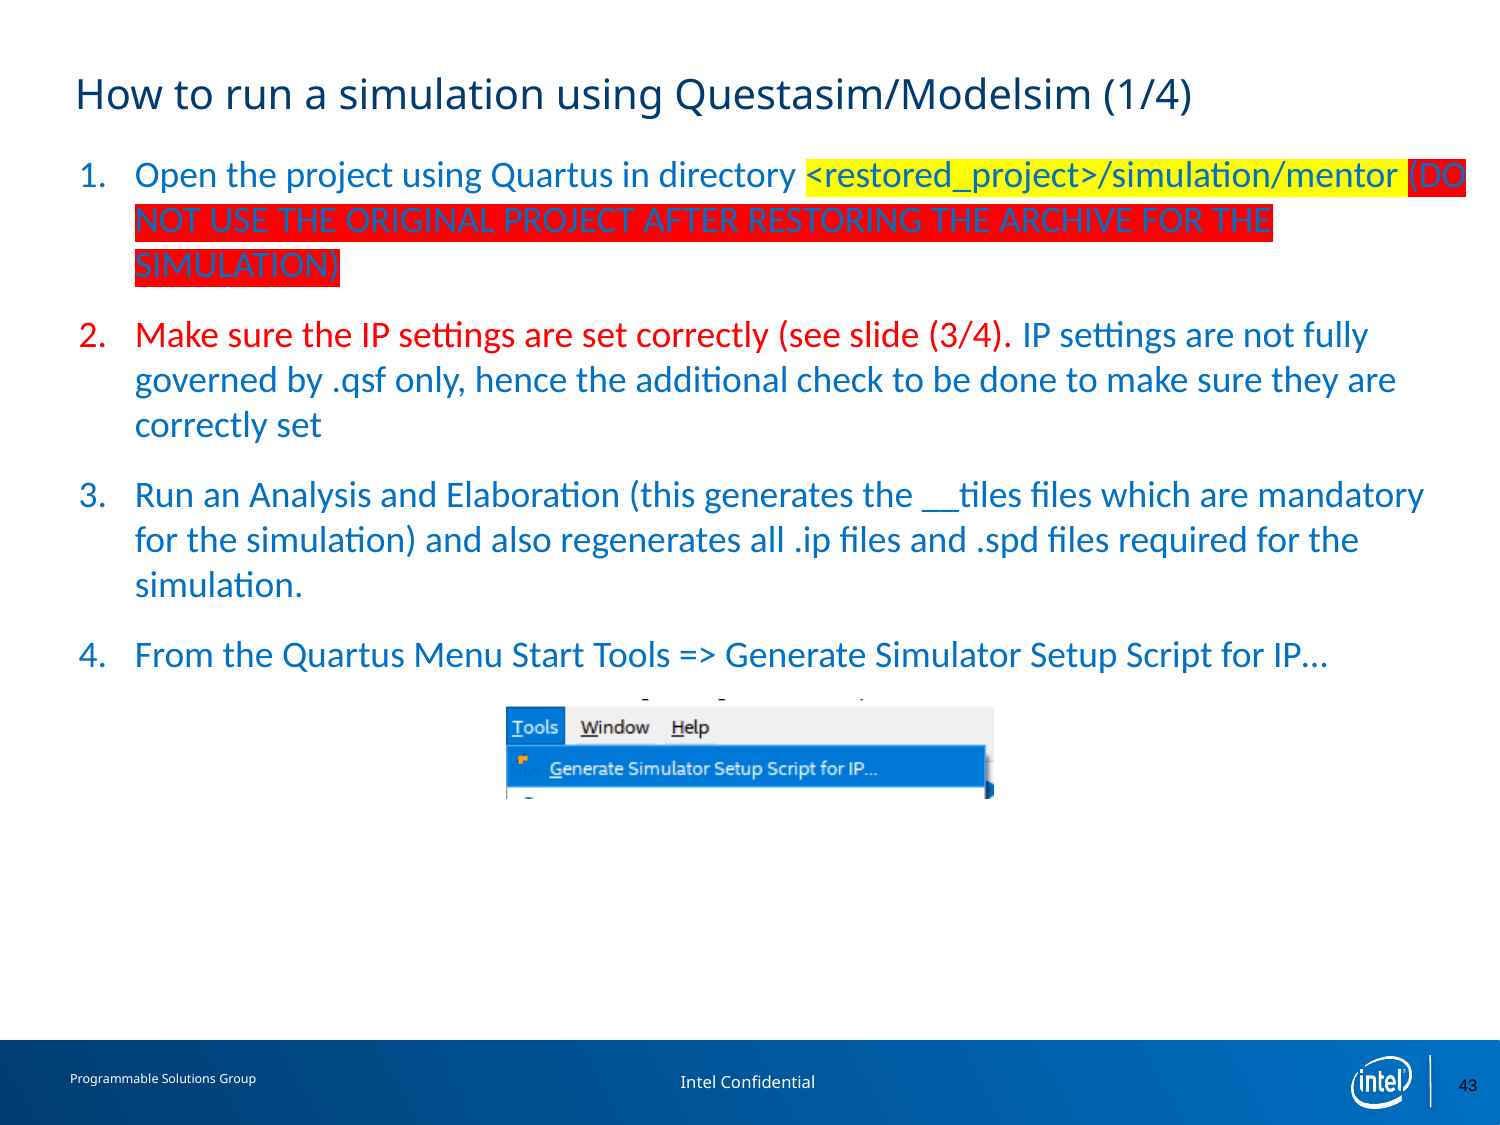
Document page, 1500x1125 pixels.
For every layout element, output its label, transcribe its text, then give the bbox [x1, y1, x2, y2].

slide_number 43 [1127, 1055, 1478, 1116]
list Open the project using Quartus in directory <restored_project>/simulation/mentor (DO NOT USE THE ORIGINAL PROJECT AFTER RESTORING THE ARCHIVE FOR THE SIMULATION) Make sure the IP settings are set correctly (see slide (3/4). IP settings are not fully governed by .qsf only, hence the additional check to be done to make sure they are correctly set Run an Analysis and Elaboration (this generates the __tiles files which are mandatory for the simulation) and also regenerates all .ip files and .spd files required for the simulation. From the Quartus Menu Start Tools => Generate Simulator Setup Script for IP… [78, 149, 1474, 975]
title How to run a simulation using Questasim/Modelsim (1/4) [74, 67, 1478, 258]
picture [506, 699, 994, 799]
